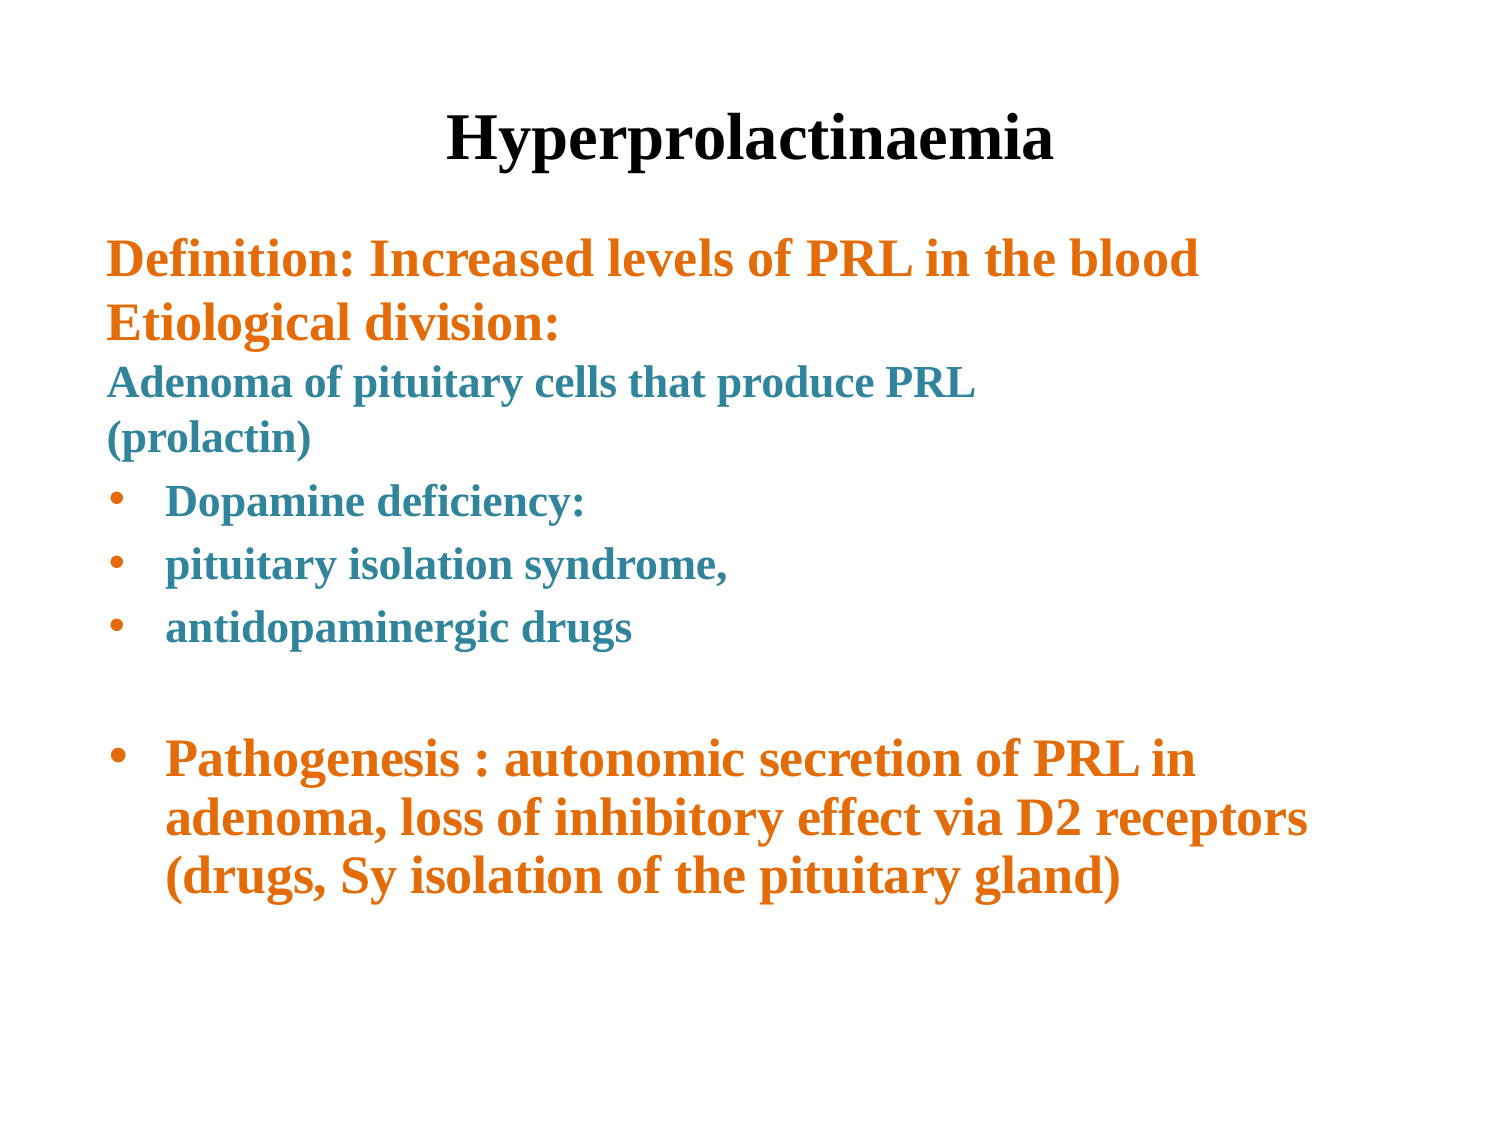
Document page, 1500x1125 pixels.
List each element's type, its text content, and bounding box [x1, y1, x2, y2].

text_box Definition: Increased levels of PRL in the blood Etiological division: Adenoma of pituitary cells that produce PRL (prolactin) Dopamine deficiency: pituitary isolation syndrome, antidopaminergic drugs Pathogenesis : autonomic secretion of PRL in adenoma, loss of inhibitory effect via D2 receptors (drugs, Sy isolation of the pituitary gland) [106, 213, 1379, 905]
title Hyperprolactinaemia [80, 91, 1421, 282]
